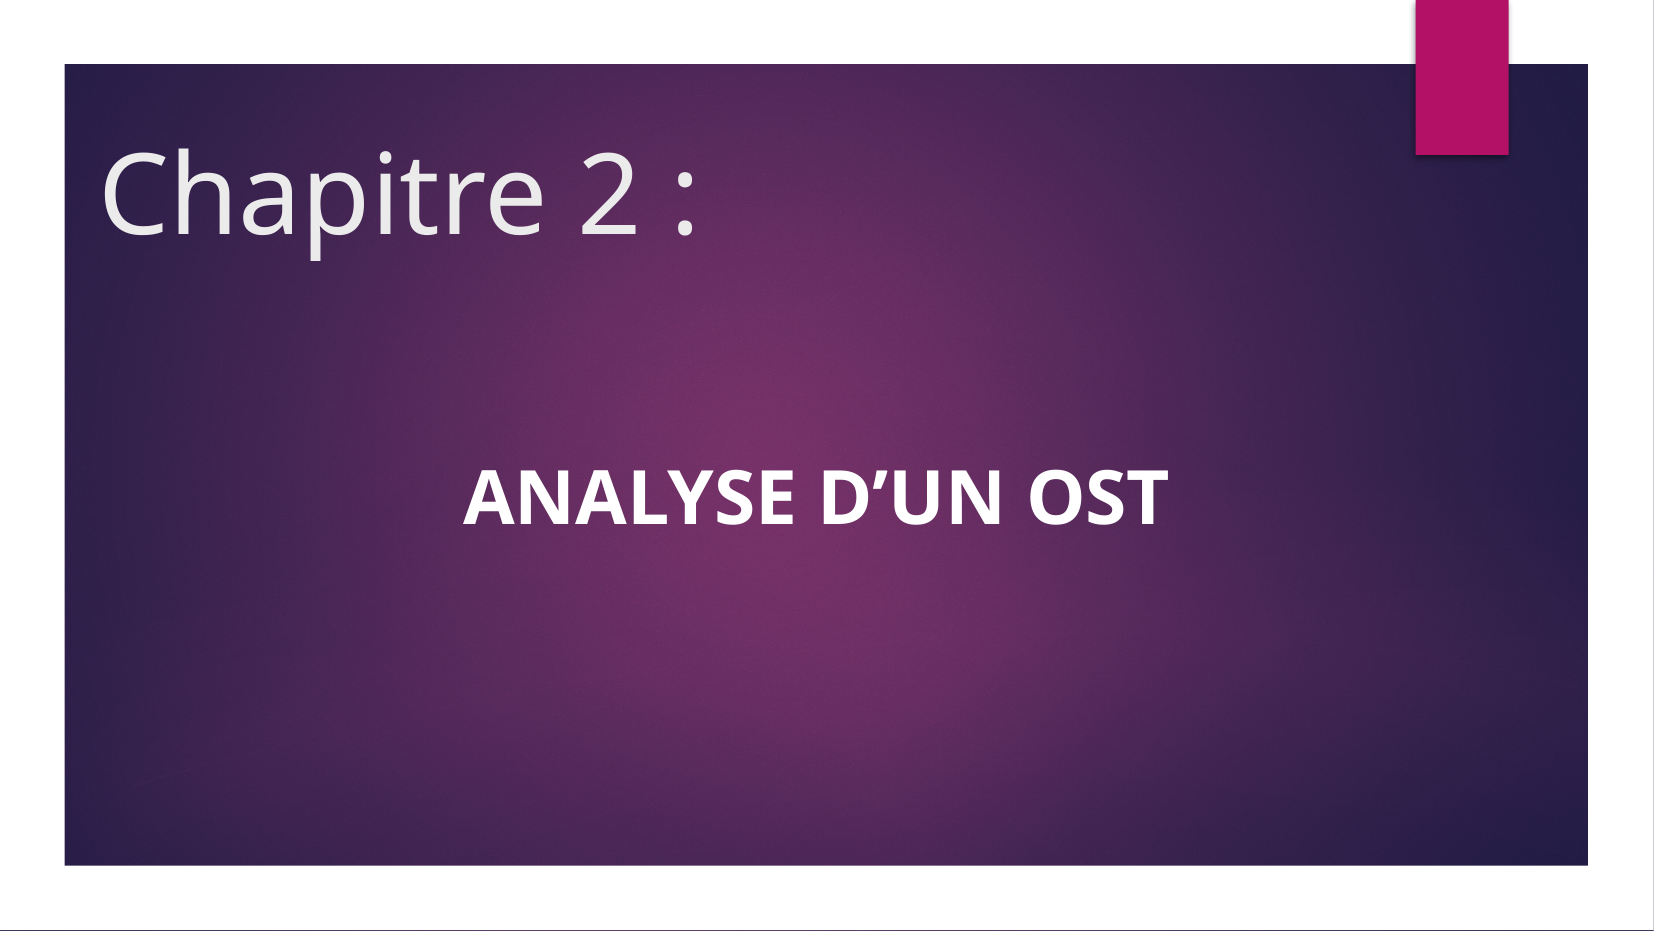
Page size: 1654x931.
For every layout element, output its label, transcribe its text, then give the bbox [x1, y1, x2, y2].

picture [65, 64, 1588, 865]
title Chapitre 2 : [83, 97, 881, 265]
text_box ANALYSE D’UN OST [168, 381, 1485, 547]
